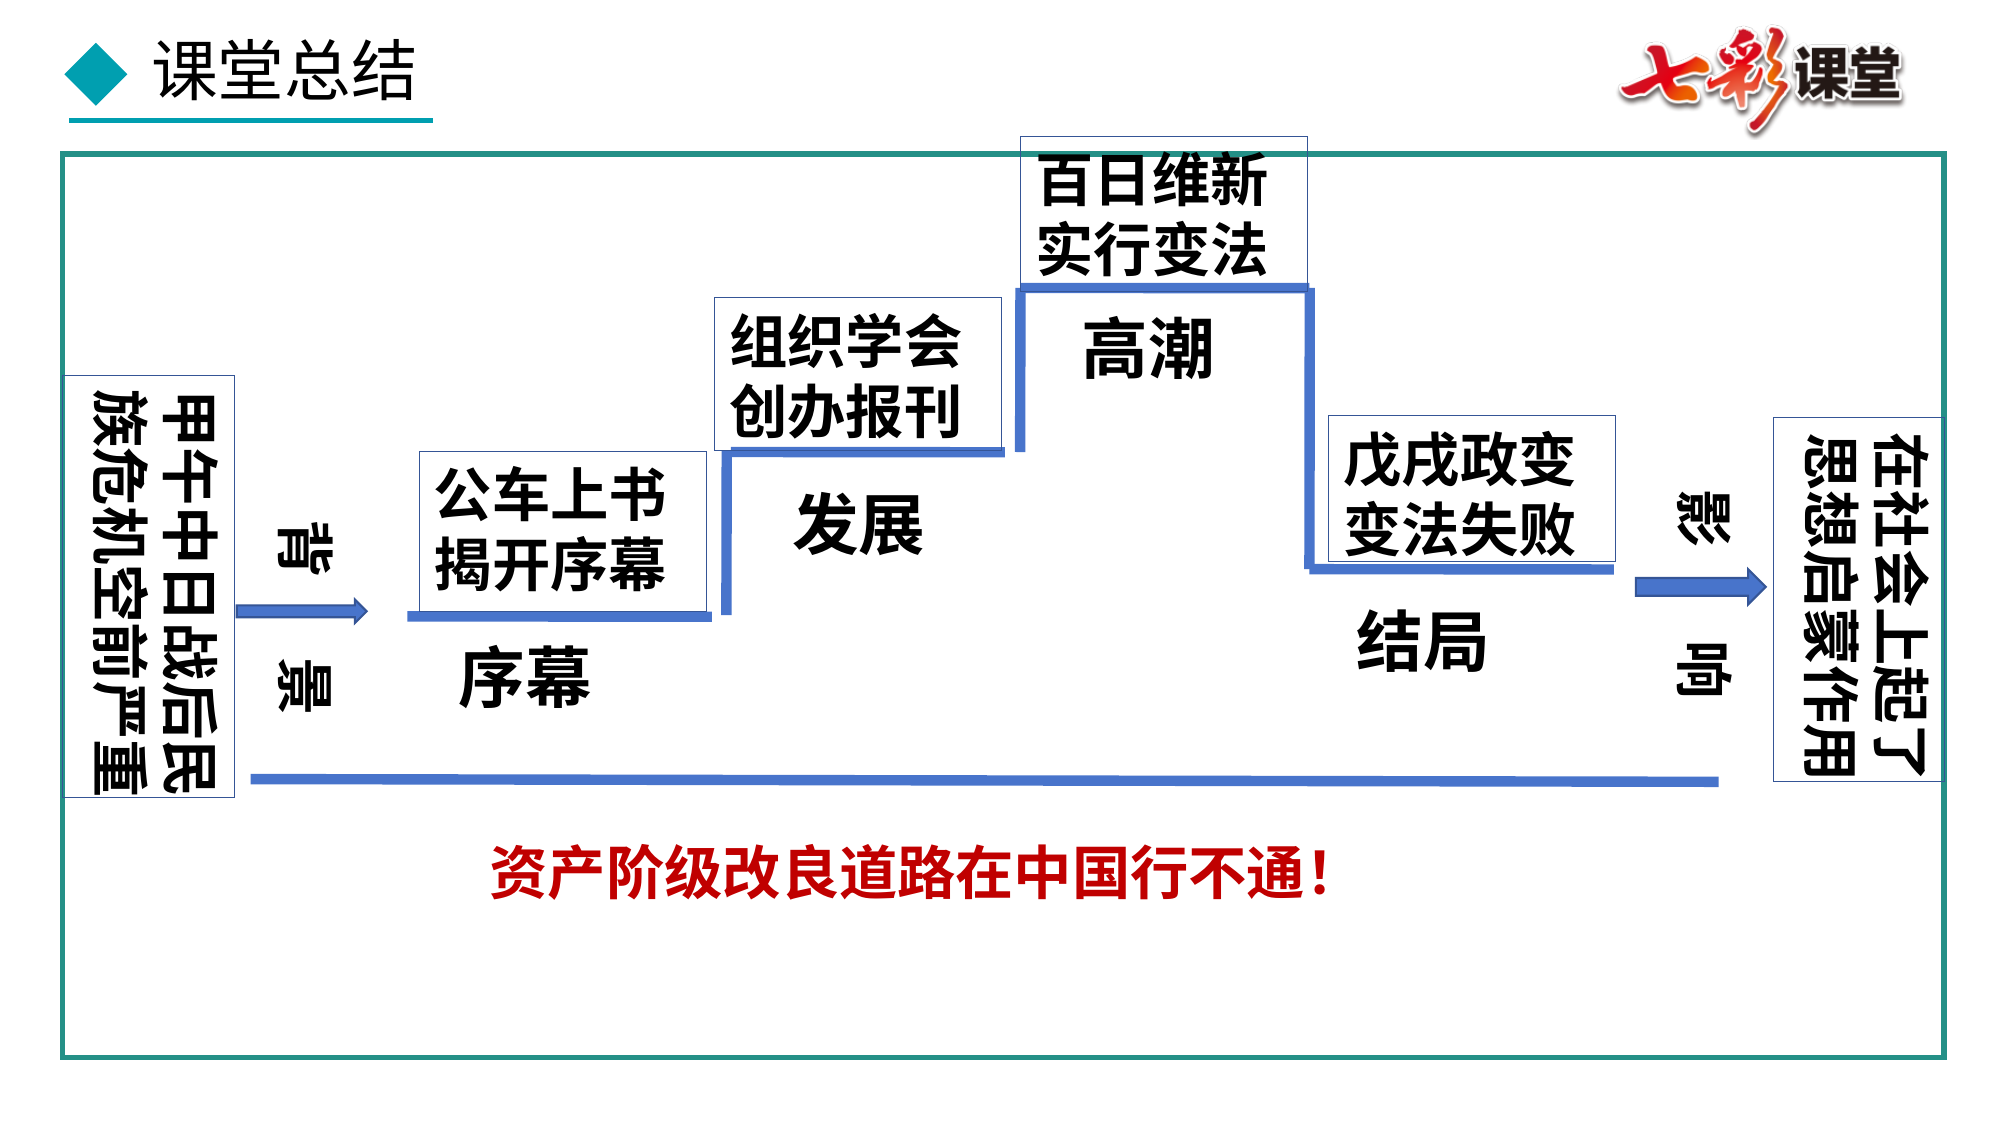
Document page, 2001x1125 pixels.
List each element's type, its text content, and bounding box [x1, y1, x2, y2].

text_box 序幕 [443, 628, 608, 723]
text_box 结局 [1341, 592, 1505, 688]
picture [1614, 20, 1911, 140]
text_box 高潮 [1066, 299, 1231, 395]
text_box [235, 604, 248, 619]
text_box 甲午中日战后民 族危机空前严重 [62, 375, 235, 798]
text_box 资产阶级改良道路在中国行不通！ [474, 829, 1495, 914]
text_box 在社会上起了 思想启蒙作用 [1773, 417, 1945, 782]
text_box 百日维新实行变法 [1020, 136, 1308, 287]
text_box 公车上书揭开序幕 [419, 451, 707, 612]
text_box 背 景 [248, 505, 350, 735]
text_box [1634, 576, 1647, 597]
text_box 戊戌政变变法失败 [1328, 415, 1616, 562]
text_box 组织学会创办报刊 [714, 297, 1002, 451]
text_box 发展 [777, 475, 941, 571]
text_box [1749, 568, 1768, 606]
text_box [250, 778, 1720, 783]
text_box 影 响 [1647, 474, 1749, 721]
text_box [350, 597, 369, 626]
